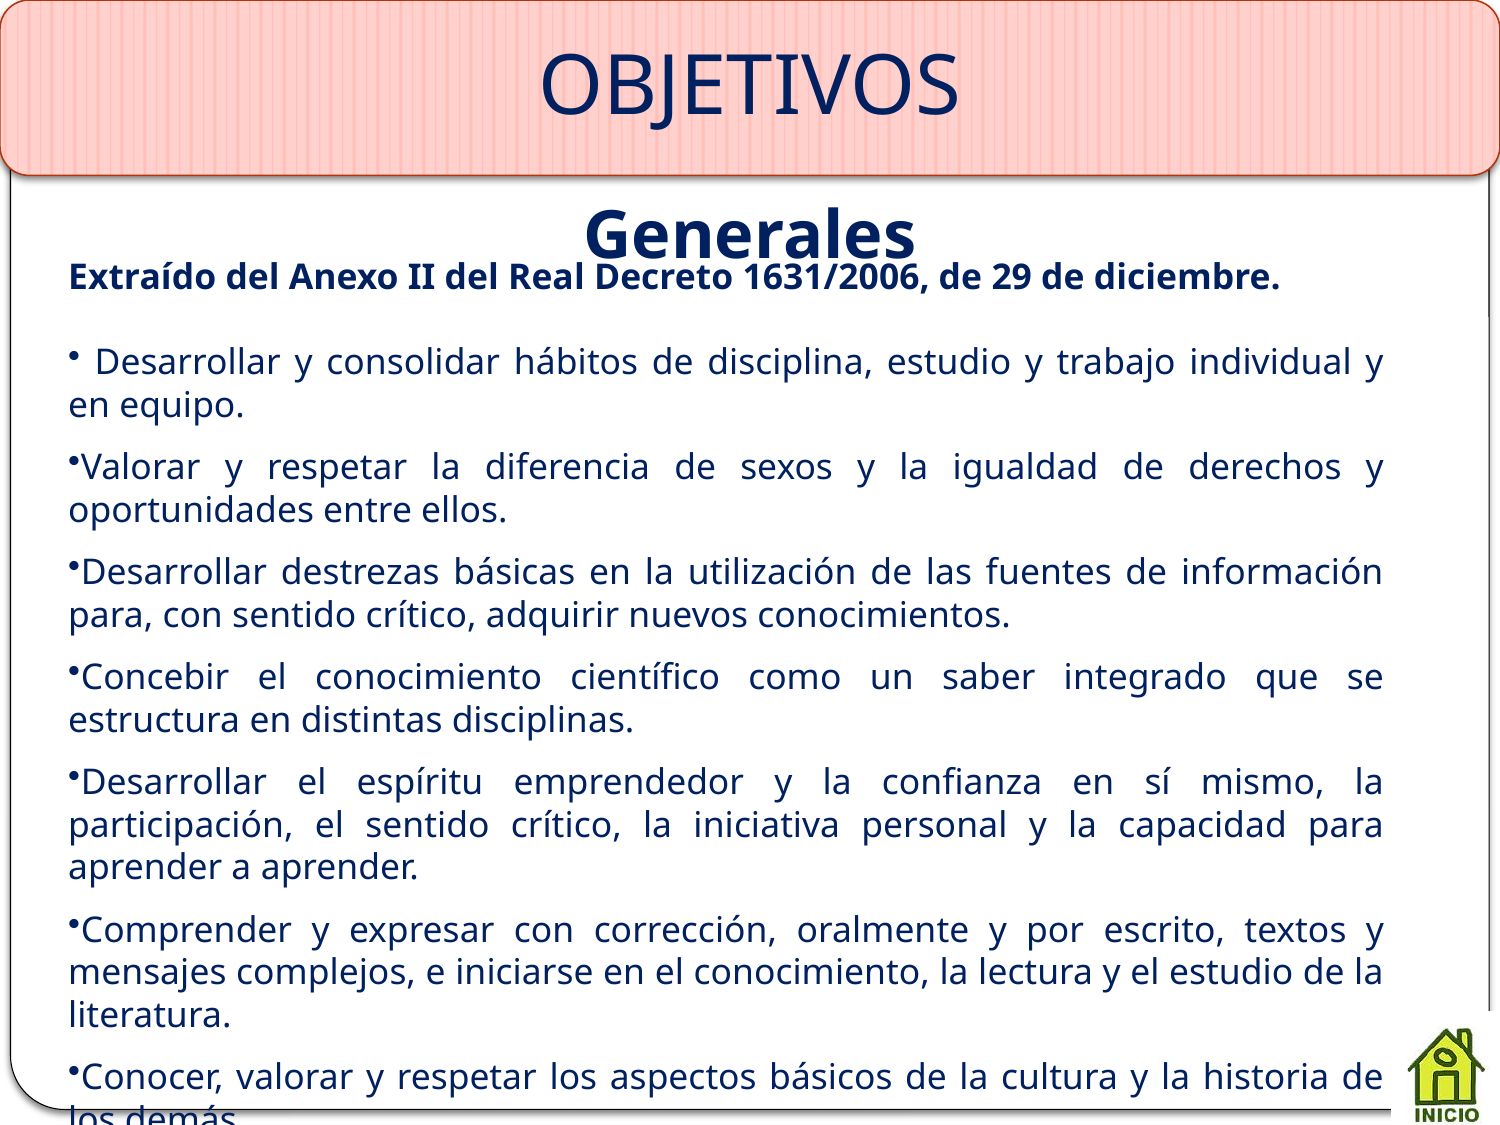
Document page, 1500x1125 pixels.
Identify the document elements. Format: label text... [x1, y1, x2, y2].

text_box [0, 0, 1500, 176]
text_box Generales [0, 184, 1500, 280]
text_box Extraído del Anexo II del Real Decreto 1631/2006, de 29 de diciembre. Desarrollar y consolidar hábitos de disciplina, estudio y trabajo individual y en equipo. Valorar y respetar la diferencia de sexos y la igualdad de derechos y oportunidades entre ellos. Desarrollar destrezas básicas en la utilización de las fuentes de información para, con sentido crítico, adquirir nuevos conocimientos. Concebir el conocimiento científico como un saber integrado que se estructura en distintas disciplinas. Desarrollar el espíritu emprendedor y la confianza en sí mismo, la participación, el sentido crítico, la iniciativa personal y la capacidad para aprender a aprender. Comprender y expresar con corrección, oralmente y por escrito, textos y mensajes complejos, e iniciarse en el conocimiento, la lectura y el estudio de la literatura. Conocer, valorar y respetar los aspectos básicos de la cultura y la historia de los demás. [53, 280, 1400, 1125]
picture [1390, 1011, 1500, 1125]
